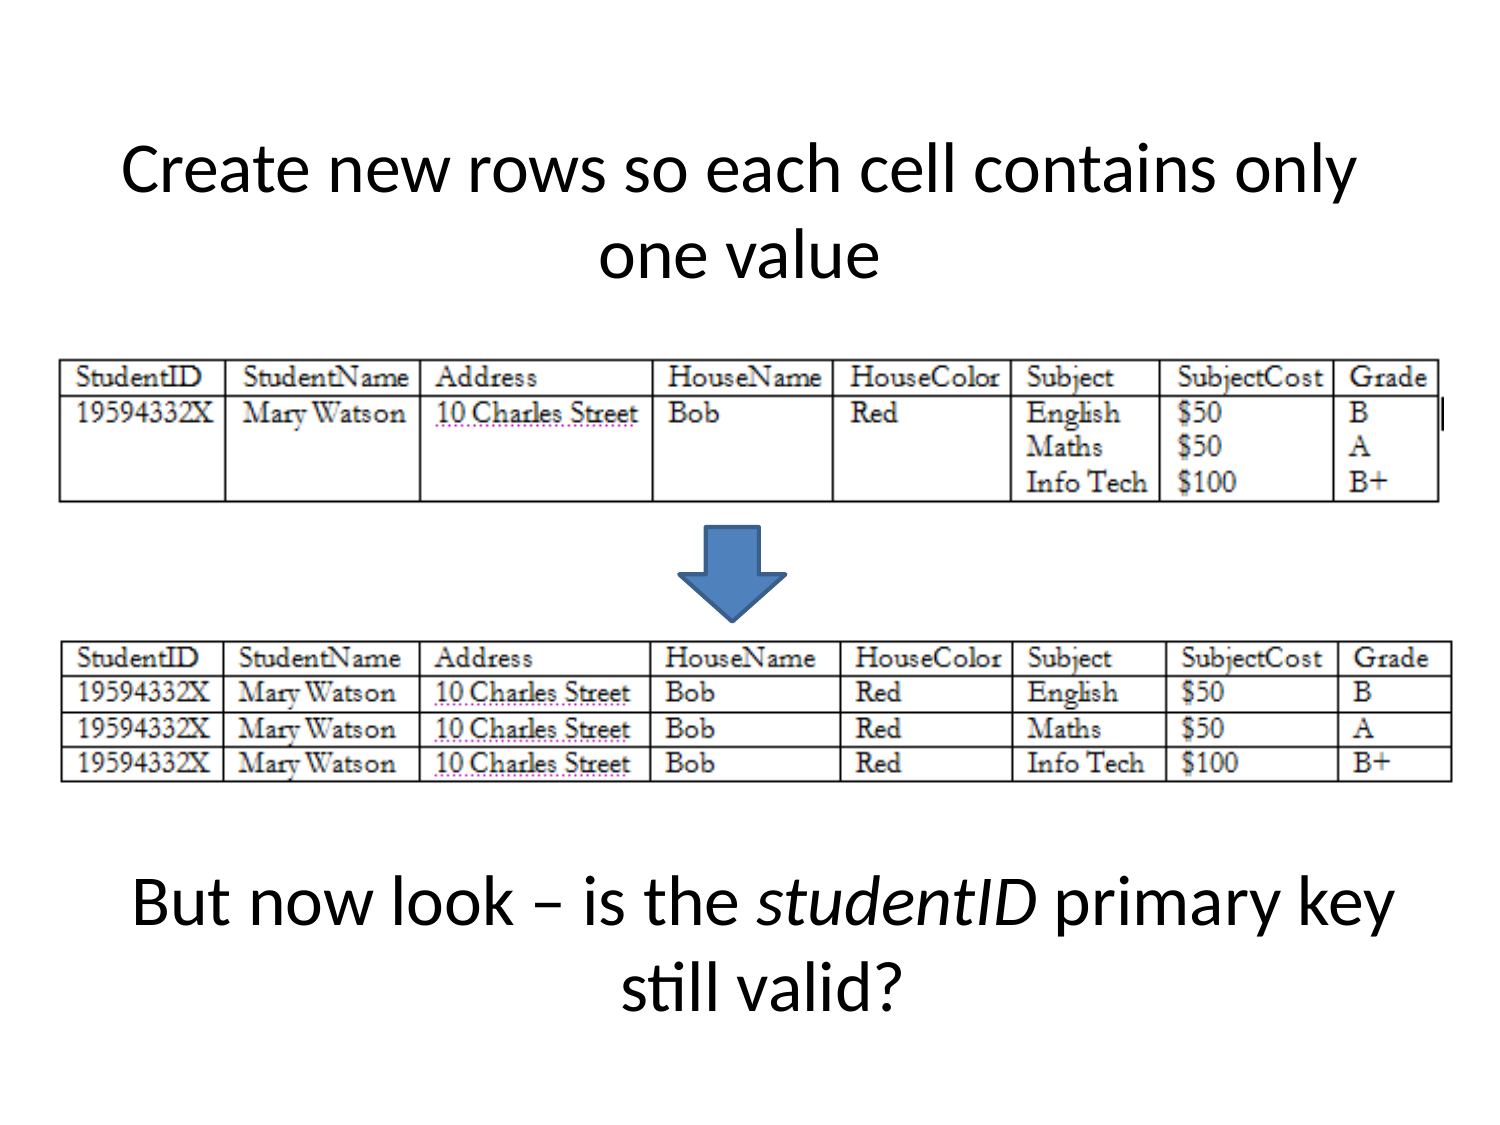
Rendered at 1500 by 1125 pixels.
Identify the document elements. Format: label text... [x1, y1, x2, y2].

picture [52, 633, 1460, 790]
text_box But now look – is the studentID primary key still valid? [88, 846, 1439, 1034]
text_box [677, 528, 788, 624]
title Create new rows so each cell contains only one value [64, 113, 1415, 302]
picture [52, 349, 1444, 520]
